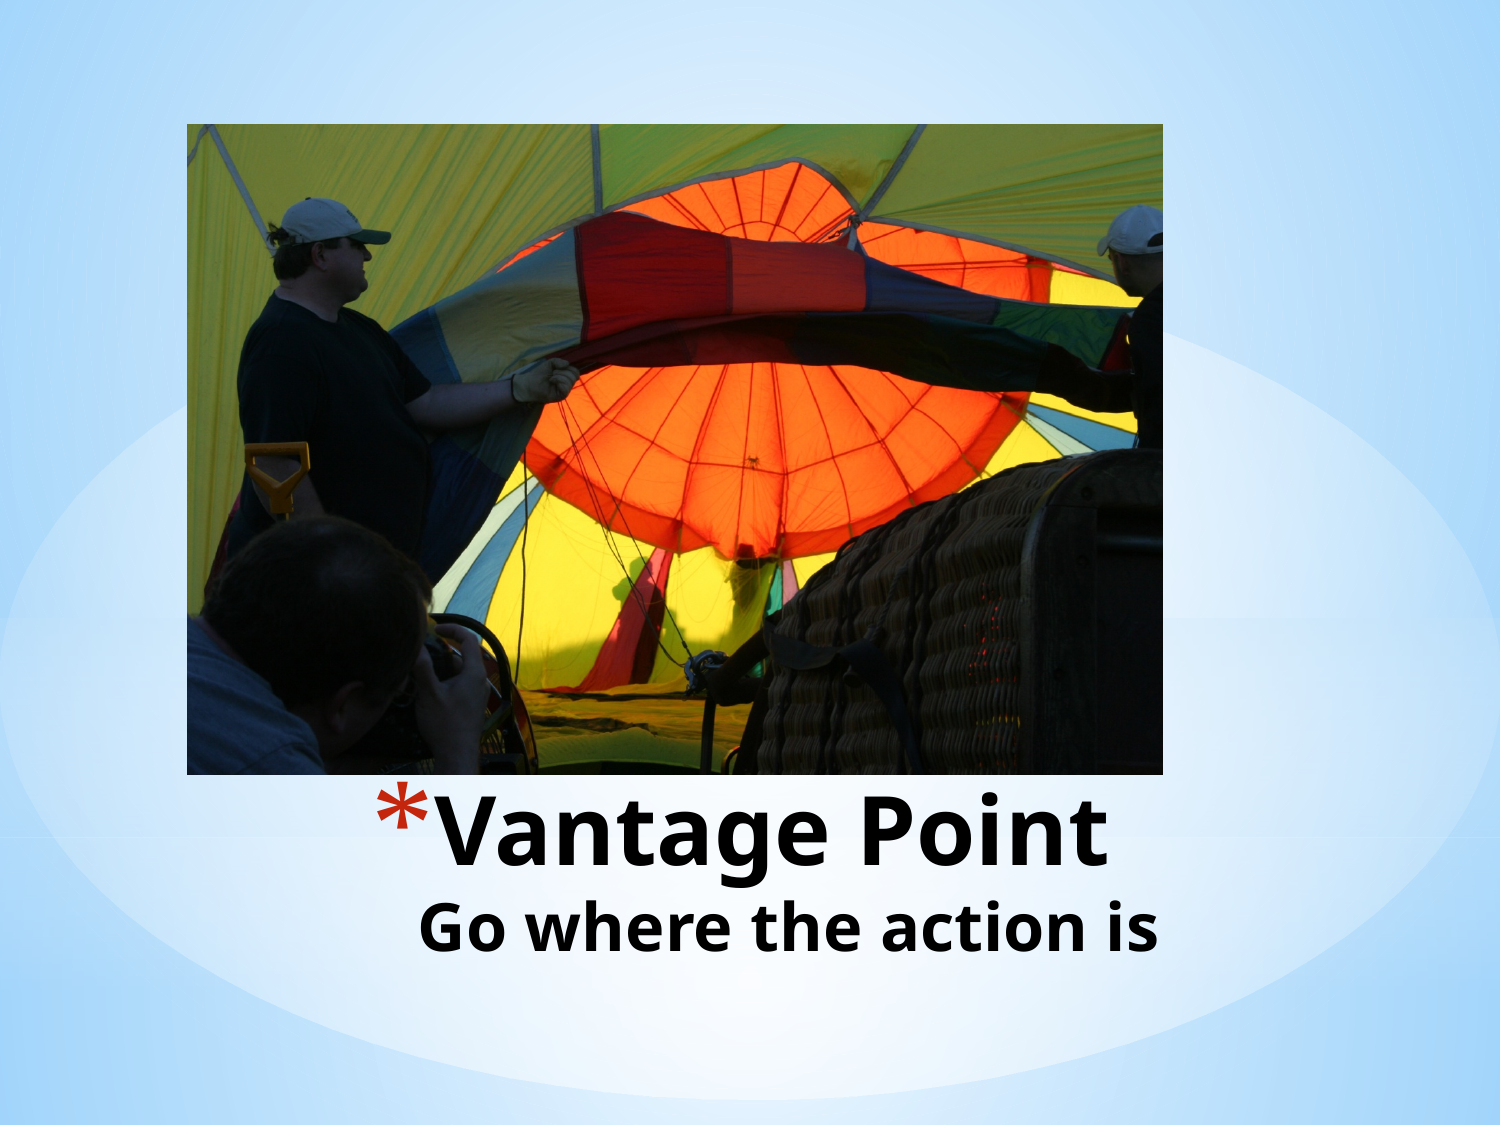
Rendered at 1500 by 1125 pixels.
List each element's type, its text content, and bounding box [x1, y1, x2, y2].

title Vantage Point Go where the action is [294, 762, 1175, 1000]
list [187, 124, 1163, 776]
